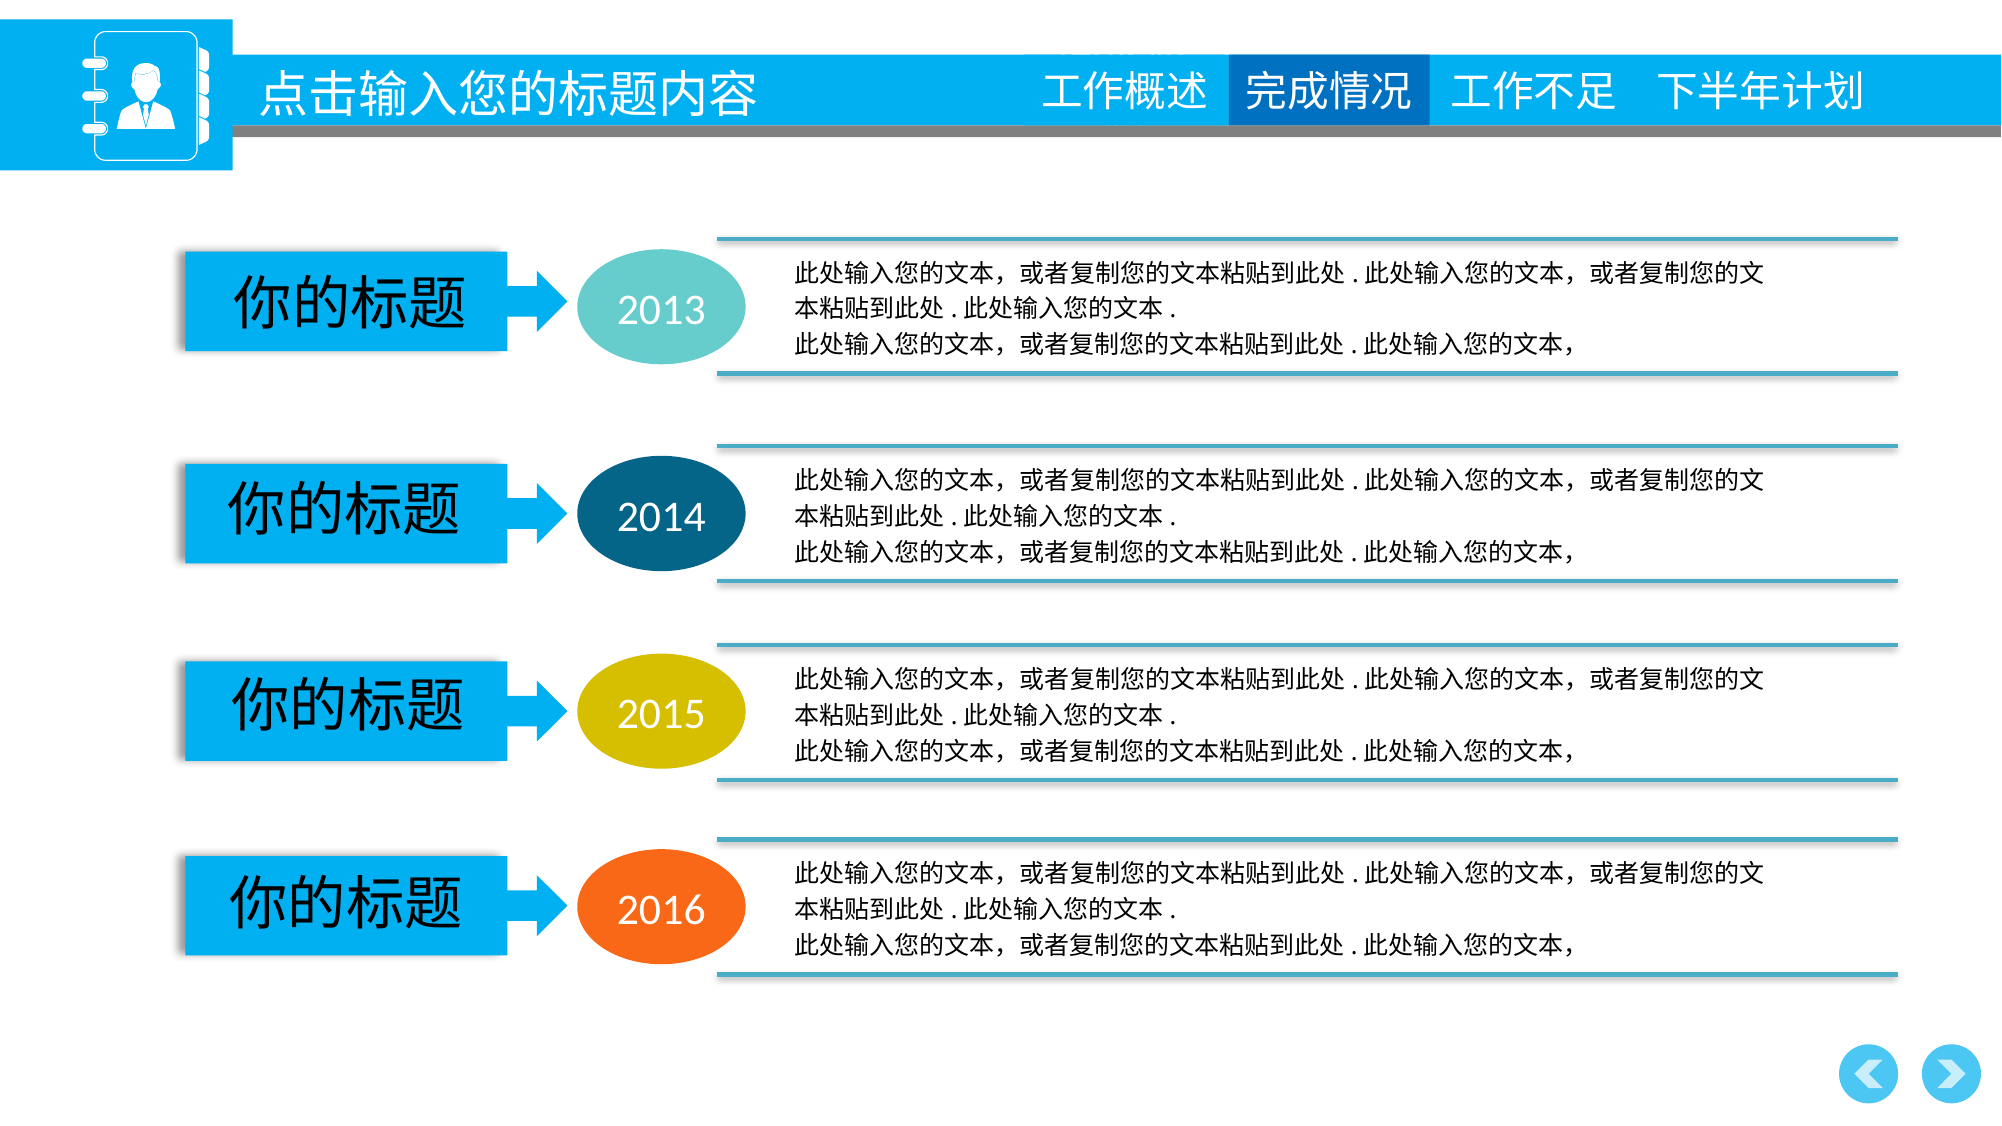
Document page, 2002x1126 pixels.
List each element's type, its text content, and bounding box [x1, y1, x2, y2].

text_box 点击输入您的标题内容 [243, 54, 774, 130]
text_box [185, 463, 568, 564]
text_box 此处输入您的文本，或者复制您的文本粘贴到此处.此处输入您的文本，或者复制您的文本粘贴到此处.此处输入您的文本. 此处输入您的文本，或者复制您的文本粘贴到此处.此处输入您的文本， [780, 249, 1781, 367]
text_box 此处输入您的文本，或者复制您的文本粘贴到此处.此处输入您的文本，或者复制您的文本粘贴到此处.此处输入您的文本. 此处输入您的文本，或者复制您的文本粘贴到此处.此处输入您的文本， [780, 850, 1781, 967]
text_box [185, 855, 568, 956]
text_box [185, 251, 568, 352]
text_box 2013 [575, 247, 748, 367]
text_box 此处输入您的文本，或者复制您的文本粘贴到此处.此处输入您的文本，或者复制您的文本粘贴到此处.此处输入您的文本. 此处输入您的文本，或者复制您的文本粘贴到此处.此处输入您的文本， [780, 656, 1781, 773]
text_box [185, 661, 568, 762]
text_box 2016 [575, 847, 748, 967]
text_box [82, 31, 210, 161]
text_box 2015 [575, 651, 748, 771]
text_box 2014 [575, 453, 748, 574]
text_box 此处输入您的文本，或者复制您的文本粘贴到此处.此处输入您的文本，或者复制您的文本粘贴到此处.此处输入您的文本. 此处输入您的文本，或者复制您的文本粘贴到此处.此处输入您的文本， [780, 457, 1781, 574]
text_box [0, 17, 235, 172]
